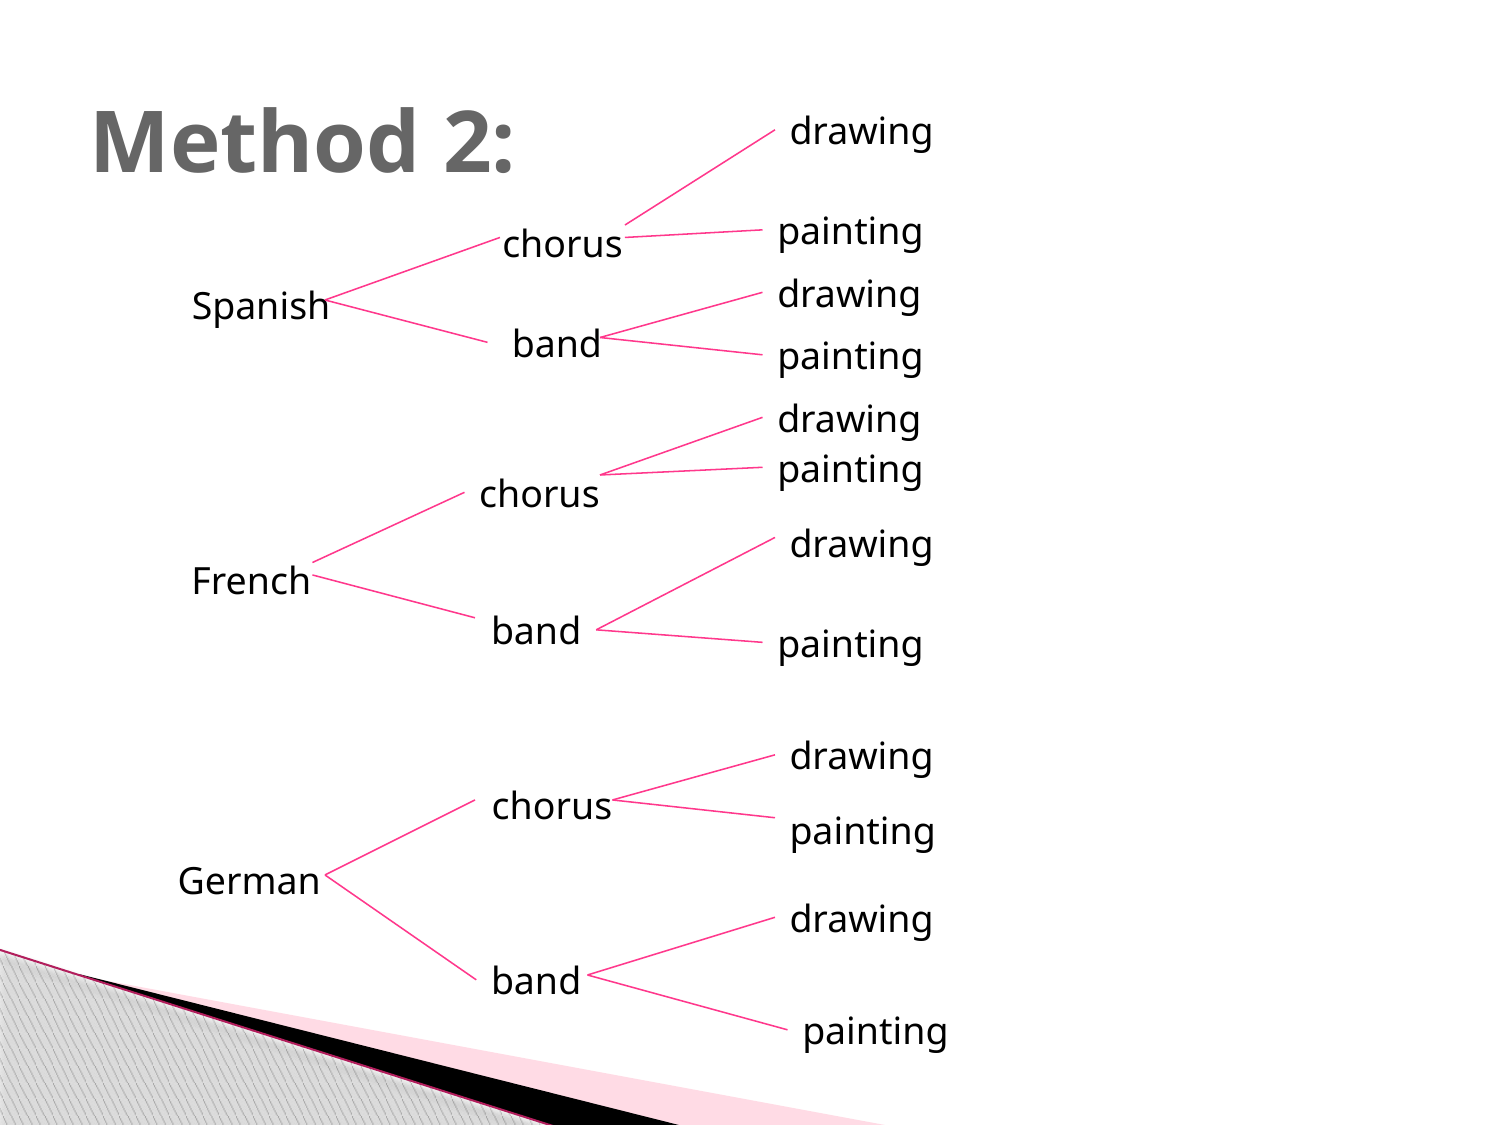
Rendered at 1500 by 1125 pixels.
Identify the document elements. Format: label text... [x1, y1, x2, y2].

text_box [599, 337, 763, 356]
text_box painting [774, 799, 988, 860]
text_box painting [762, 199, 975, 260]
text_box chorus [487, 212, 650, 273]
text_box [624, 129, 776, 226]
text_box painting [762, 324, 975, 385]
text_box French [176, 549, 312, 610]
text_box chorus [464, 462, 615, 523]
text_box German [162, 849, 318, 910]
text_box drawing [774, 887, 988, 948]
text_box drawing [774, 512, 988, 573]
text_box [612, 755, 776, 799]
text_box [312, 492, 463, 563]
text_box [597, 537, 776, 631]
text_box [324, 799, 476, 874]
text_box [624, 229, 763, 238]
text_box drawing [774, 724, 988, 785]
text_box Spanish [177, 274, 318, 335]
text_box drawing [762, 387, 975, 437]
text_box chorus [476, 774, 628, 835]
text_box drawing [762, 262, 975, 323]
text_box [312, 574, 476, 619]
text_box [587, 974, 788, 1031]
text_box painting [787, 999, 1000, 1060]
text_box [324, 874, 476, 981]
text_box painting [762, 437, 975, 498]
title Method 2: [75, 45, 1425, 233]
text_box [597, 629, 763, 643]
text_box drawing [774, 99, 988, 160]
text_box band [476, 599, 597, 660]
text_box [324, 299, 488, 344]
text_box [324, 237, 501, 301]
text_box band [476, 949, 581, 1010]
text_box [612, 799, 776, 819]
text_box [599, 292, 763, 337]
text_box painting [762, 612, 975, 673]
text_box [587, 917, 776, 974]
text_box band [487, 312, 638, 373]
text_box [599, 467, 763, 476]
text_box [599, 417, 763, 467]
